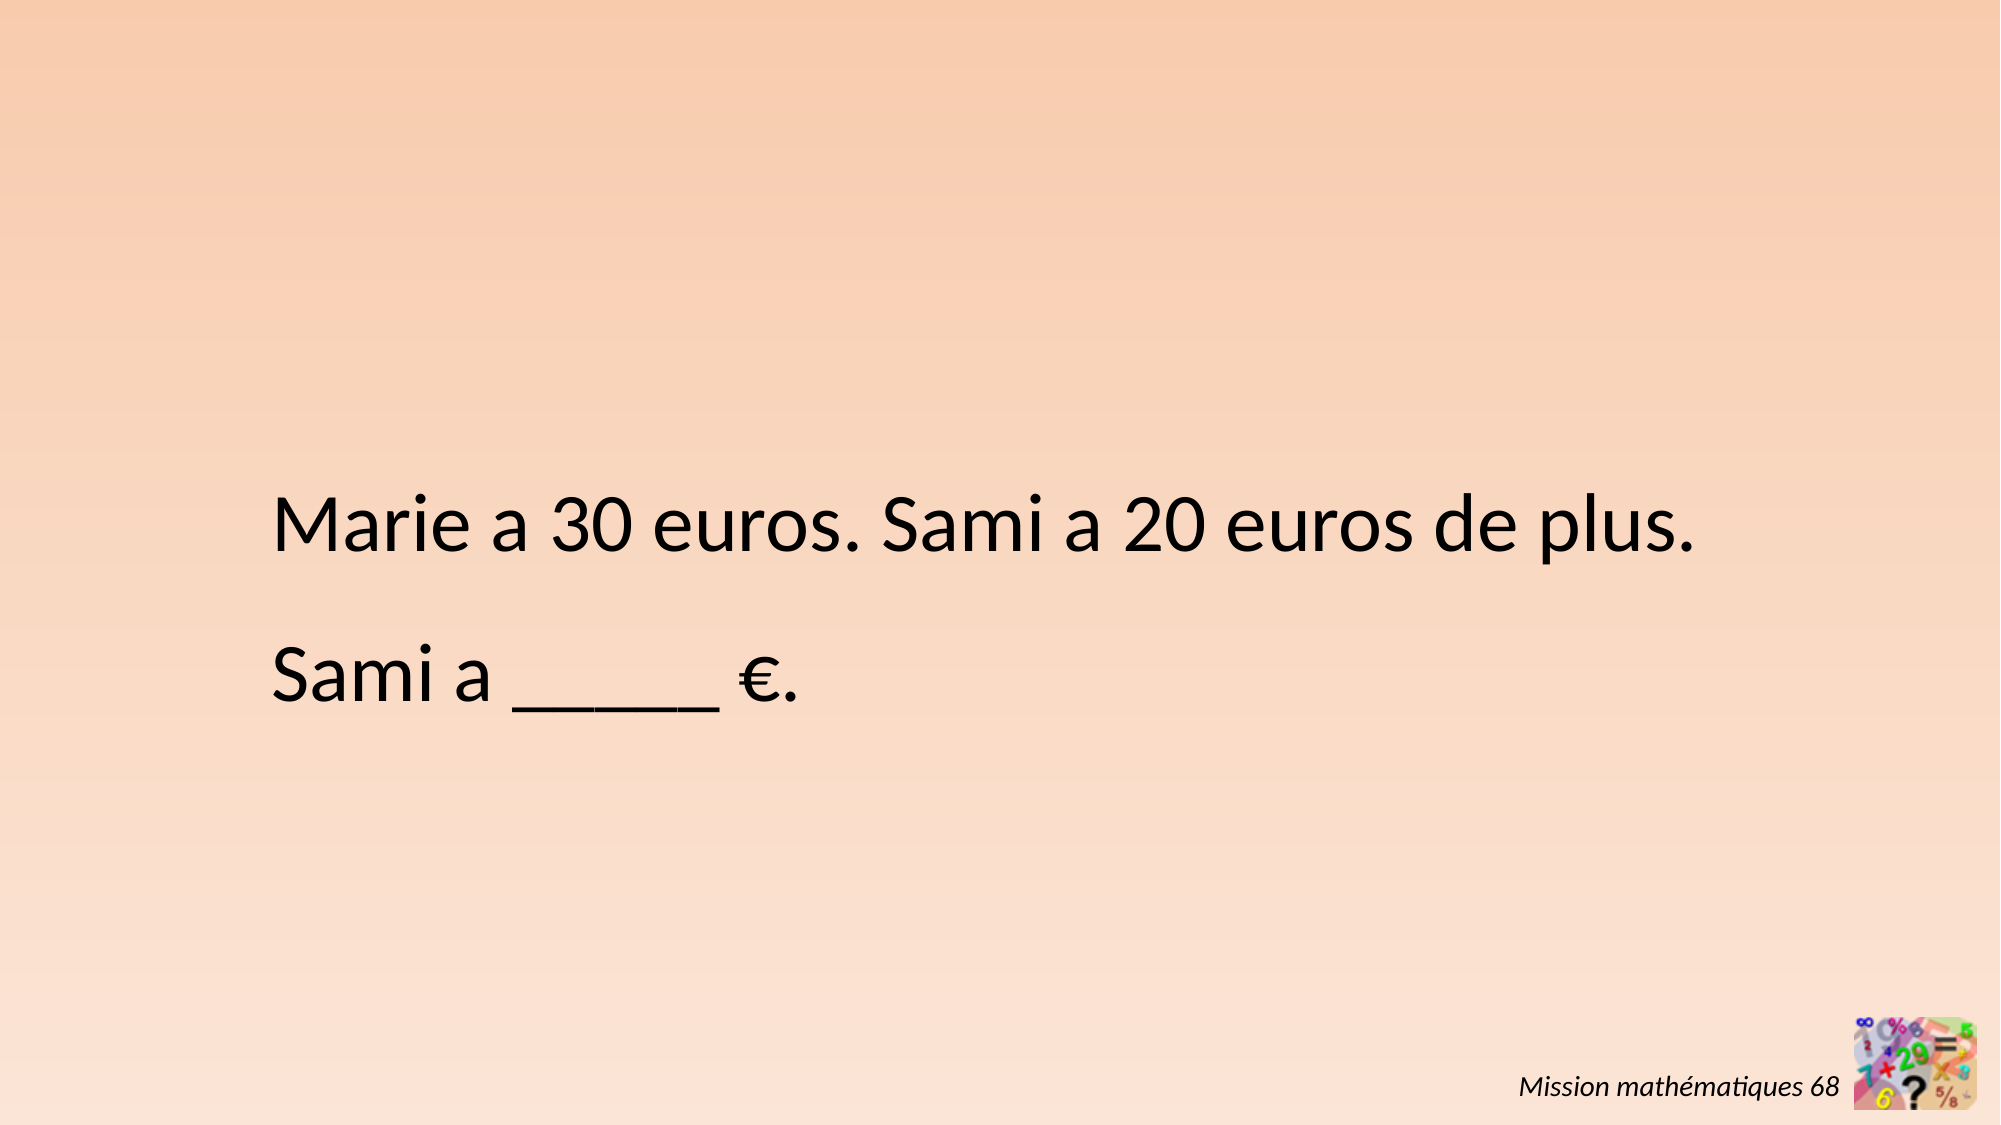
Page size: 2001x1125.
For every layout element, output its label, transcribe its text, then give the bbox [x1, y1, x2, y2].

picture [1854, 1017, 1977, 1110]
text_box Mission mathématiques 68 [1501, 1059, 1854, 1110]
text_box Marie a 30 euros. Sami a 20 euros de plus. Sami a _____ €. [256, 411, 1744, 726]
